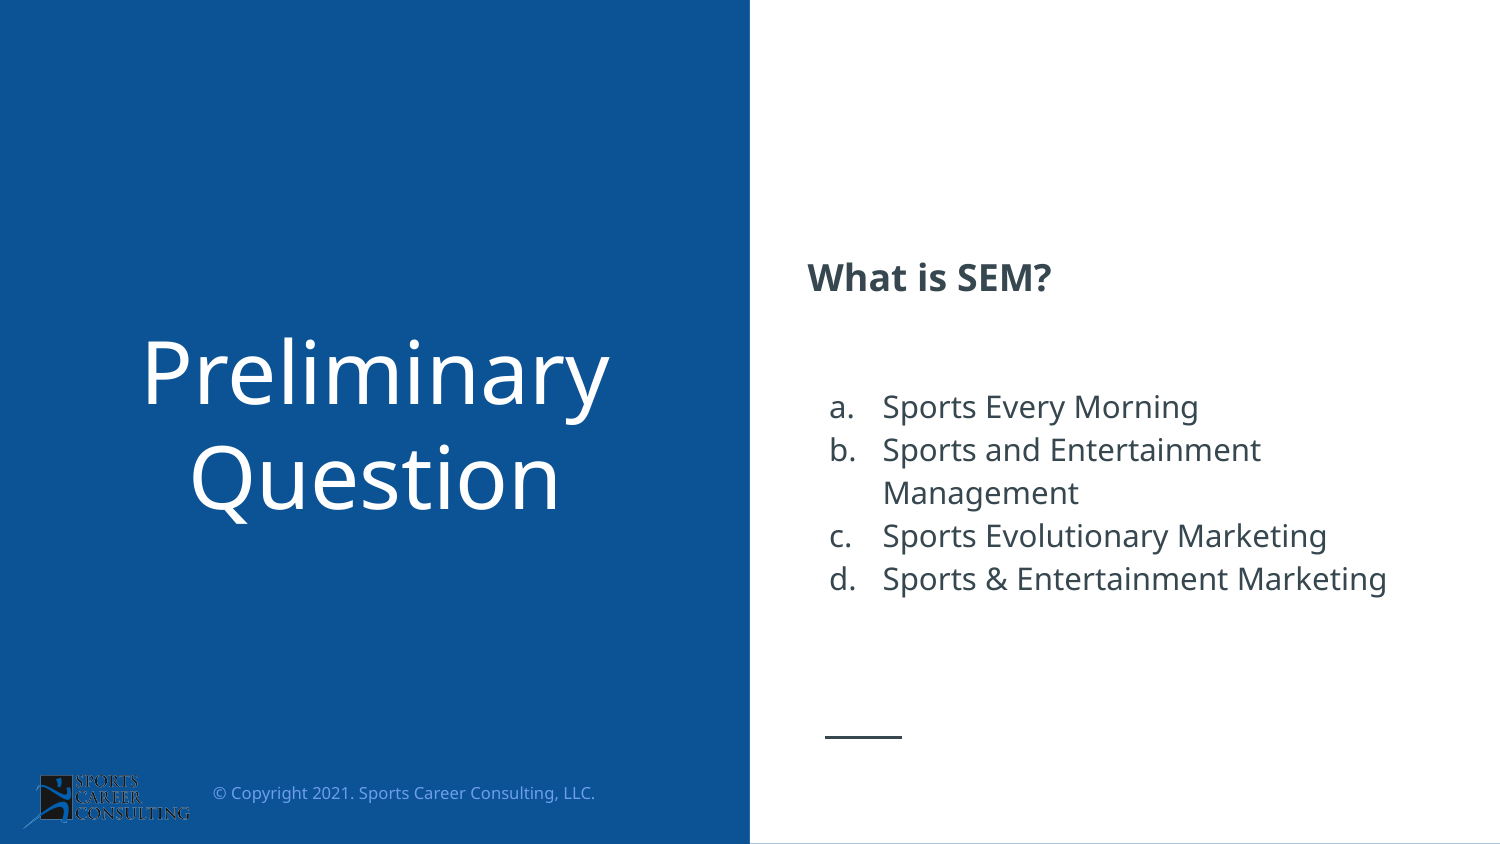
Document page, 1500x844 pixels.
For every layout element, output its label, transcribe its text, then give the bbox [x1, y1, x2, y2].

text_box © Copyright 2021. Sports Career Consulting, LLC. [197, 767, 1293, 838]
title Preliminary Question [43, 298, 708, 546]
picture [22, 774, 190, 829]
list What is SEM? Sports Every Morning Sports and Entertainment Management Sports Evolutionary Marketing Sports & Entertainment Marketing [792, 153, 1456, 691]
